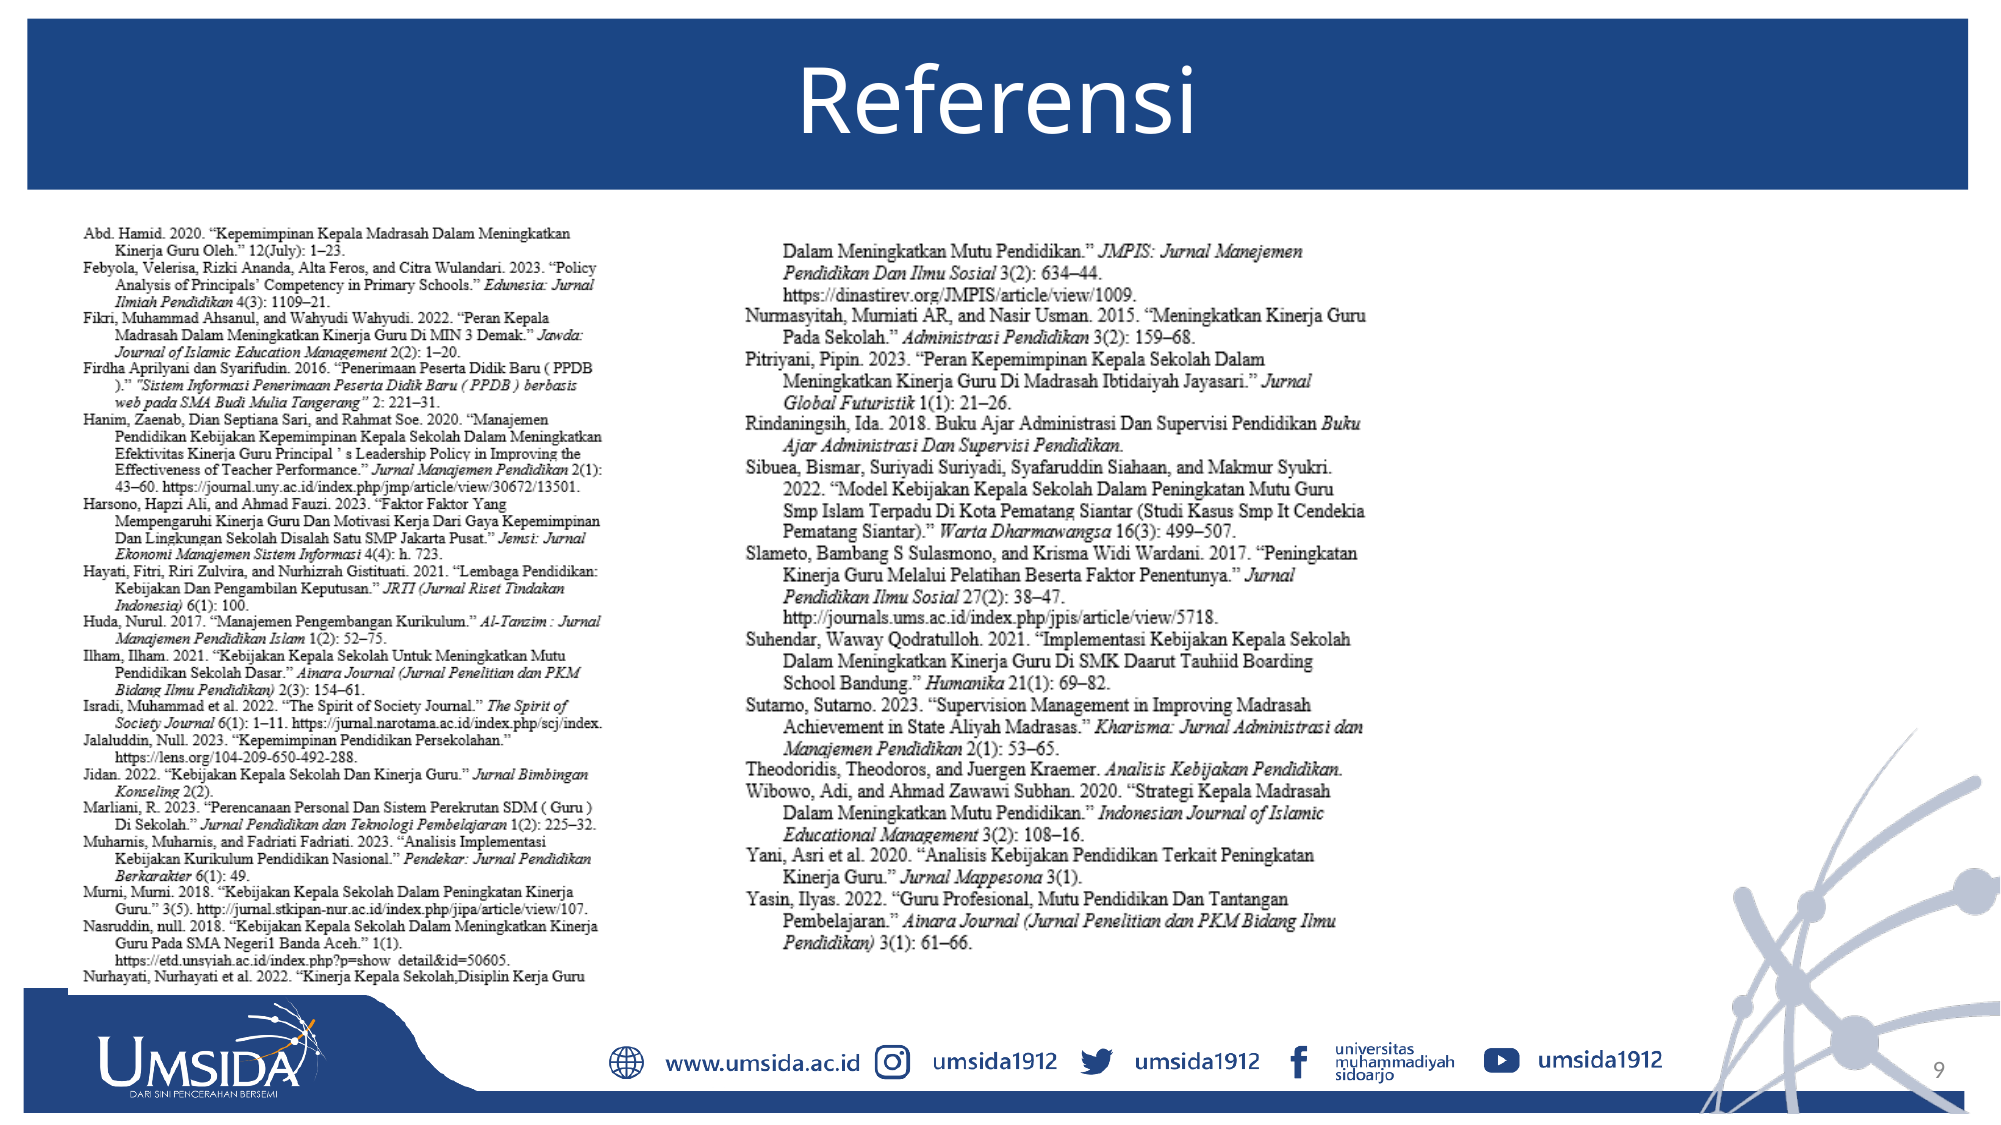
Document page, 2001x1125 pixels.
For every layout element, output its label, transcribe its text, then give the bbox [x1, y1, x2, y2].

title Referensi [27, 18, 1969, 190]
picture [23, 51, 2001, 1114]
